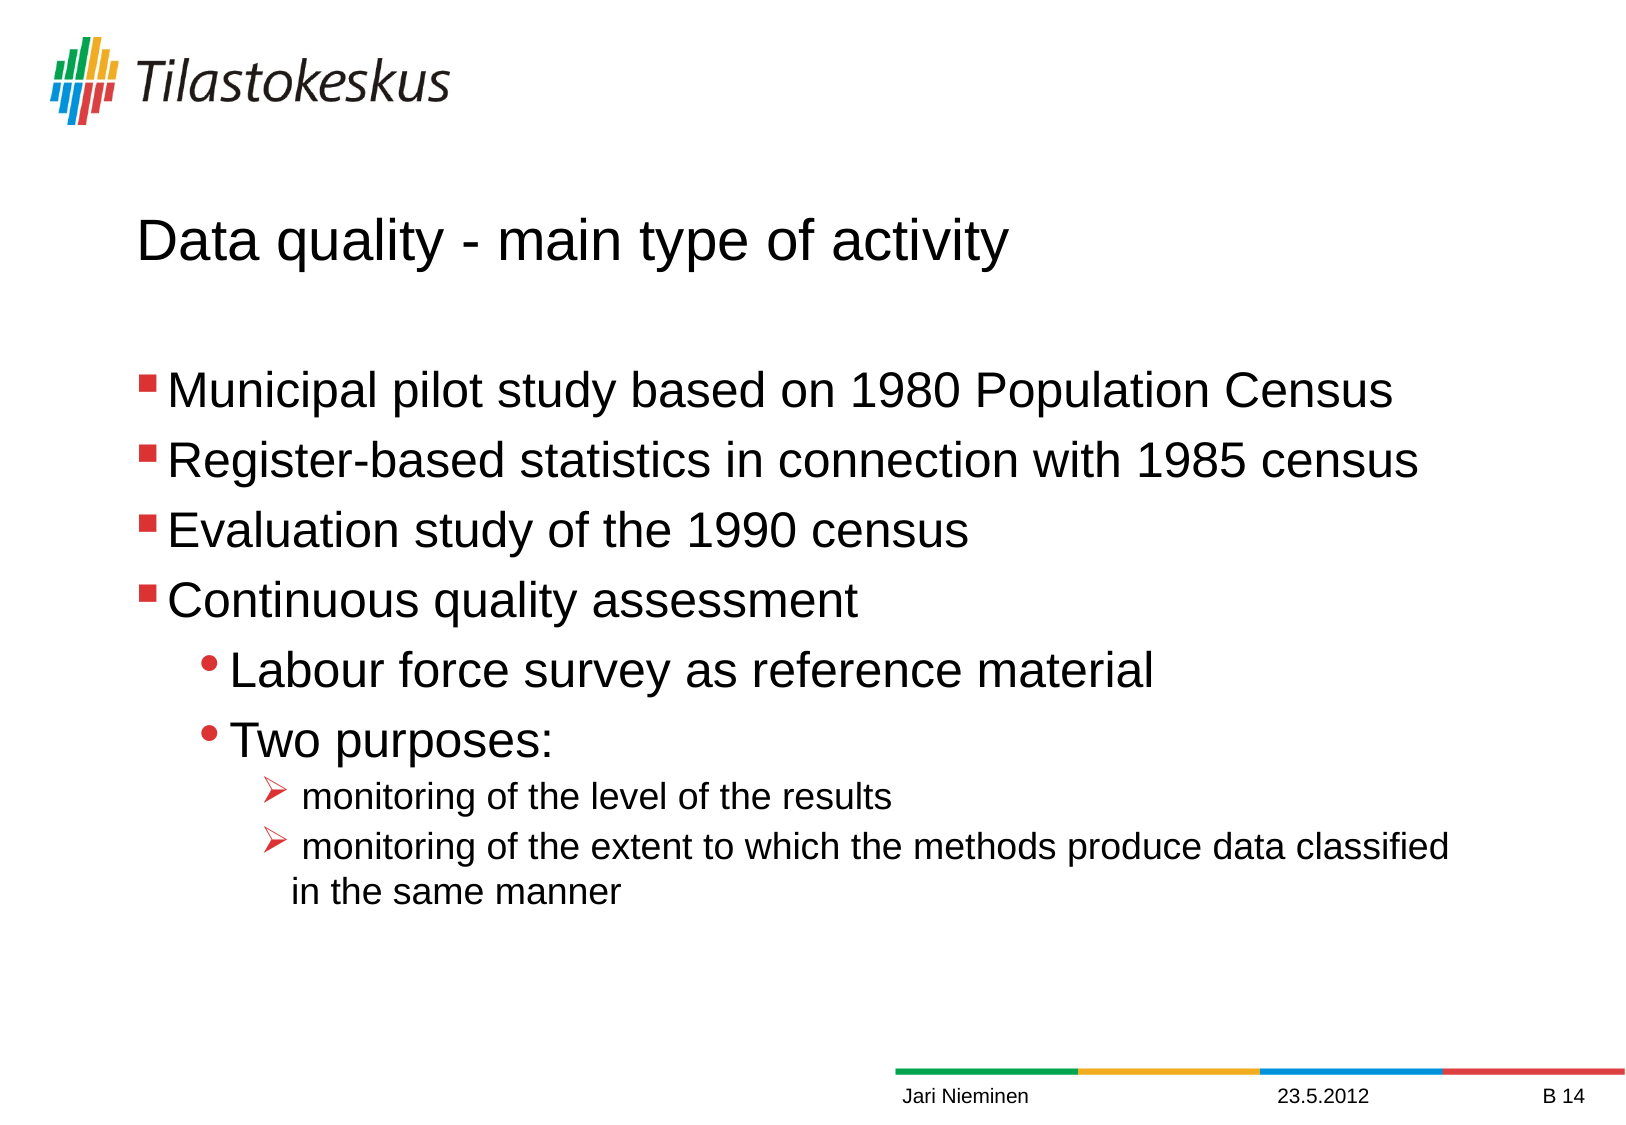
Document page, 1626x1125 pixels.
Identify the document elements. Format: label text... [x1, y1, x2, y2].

title Data quality - main type of activity [121, 137, 1504, 338]
text_box Municipal pilot study based on 1980 Population Census Register-based statistics in connection with 1985 census Evaluation study of the 1990 census Continuous quality assessment Labour force survey as reference material Two purposes: monitoring of the level of the results monitoring of the extent to which the methods produce data classified in the same manner [121, 350, 1504, 1000]
footer Jari Nieminen [887, 1074, 1251, 1125]
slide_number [1262, 1074, 1509, 1125]
picture [50, 37, 450, 125]
slide_number B 14 [1509, 1074, 1601, 1125]
